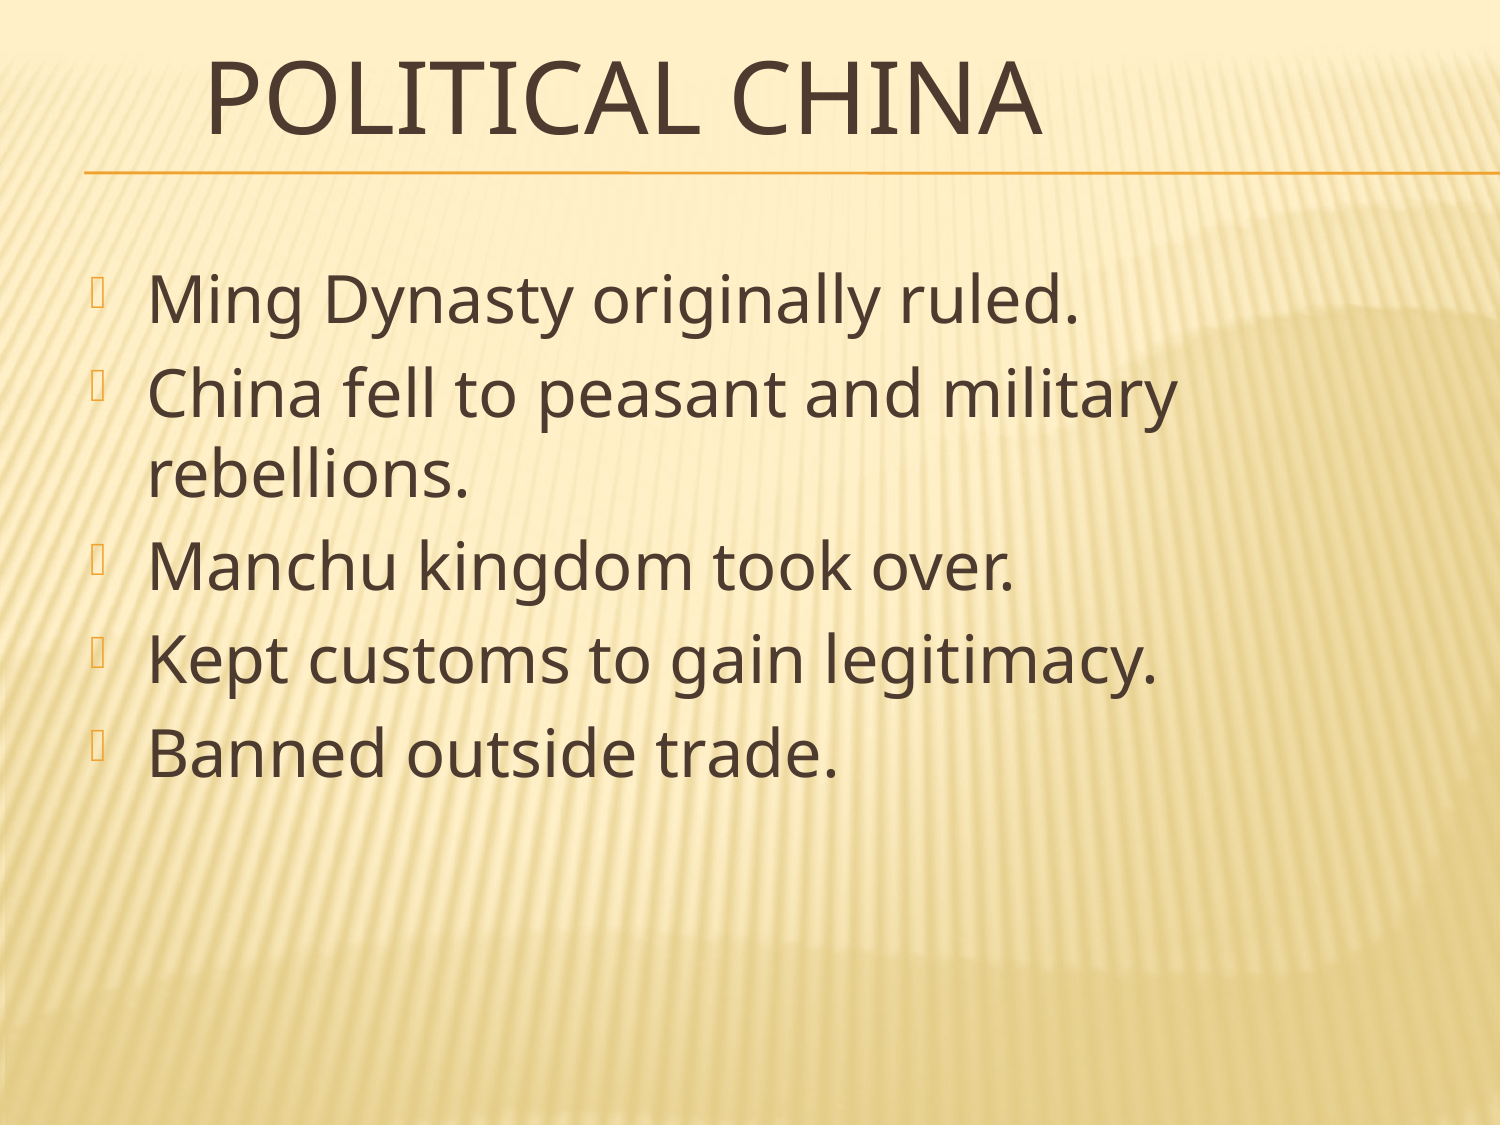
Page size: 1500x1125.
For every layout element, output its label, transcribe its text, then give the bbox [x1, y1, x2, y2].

title Political China [187, 24, 1500, 163]
list Ming Dynasty originally ruled. China fell to peasant and military rebellions. Manchu kingdom took over. Kept customs to gain legitimacy. Banned outside trade. [75, 249, 1425, 993]
